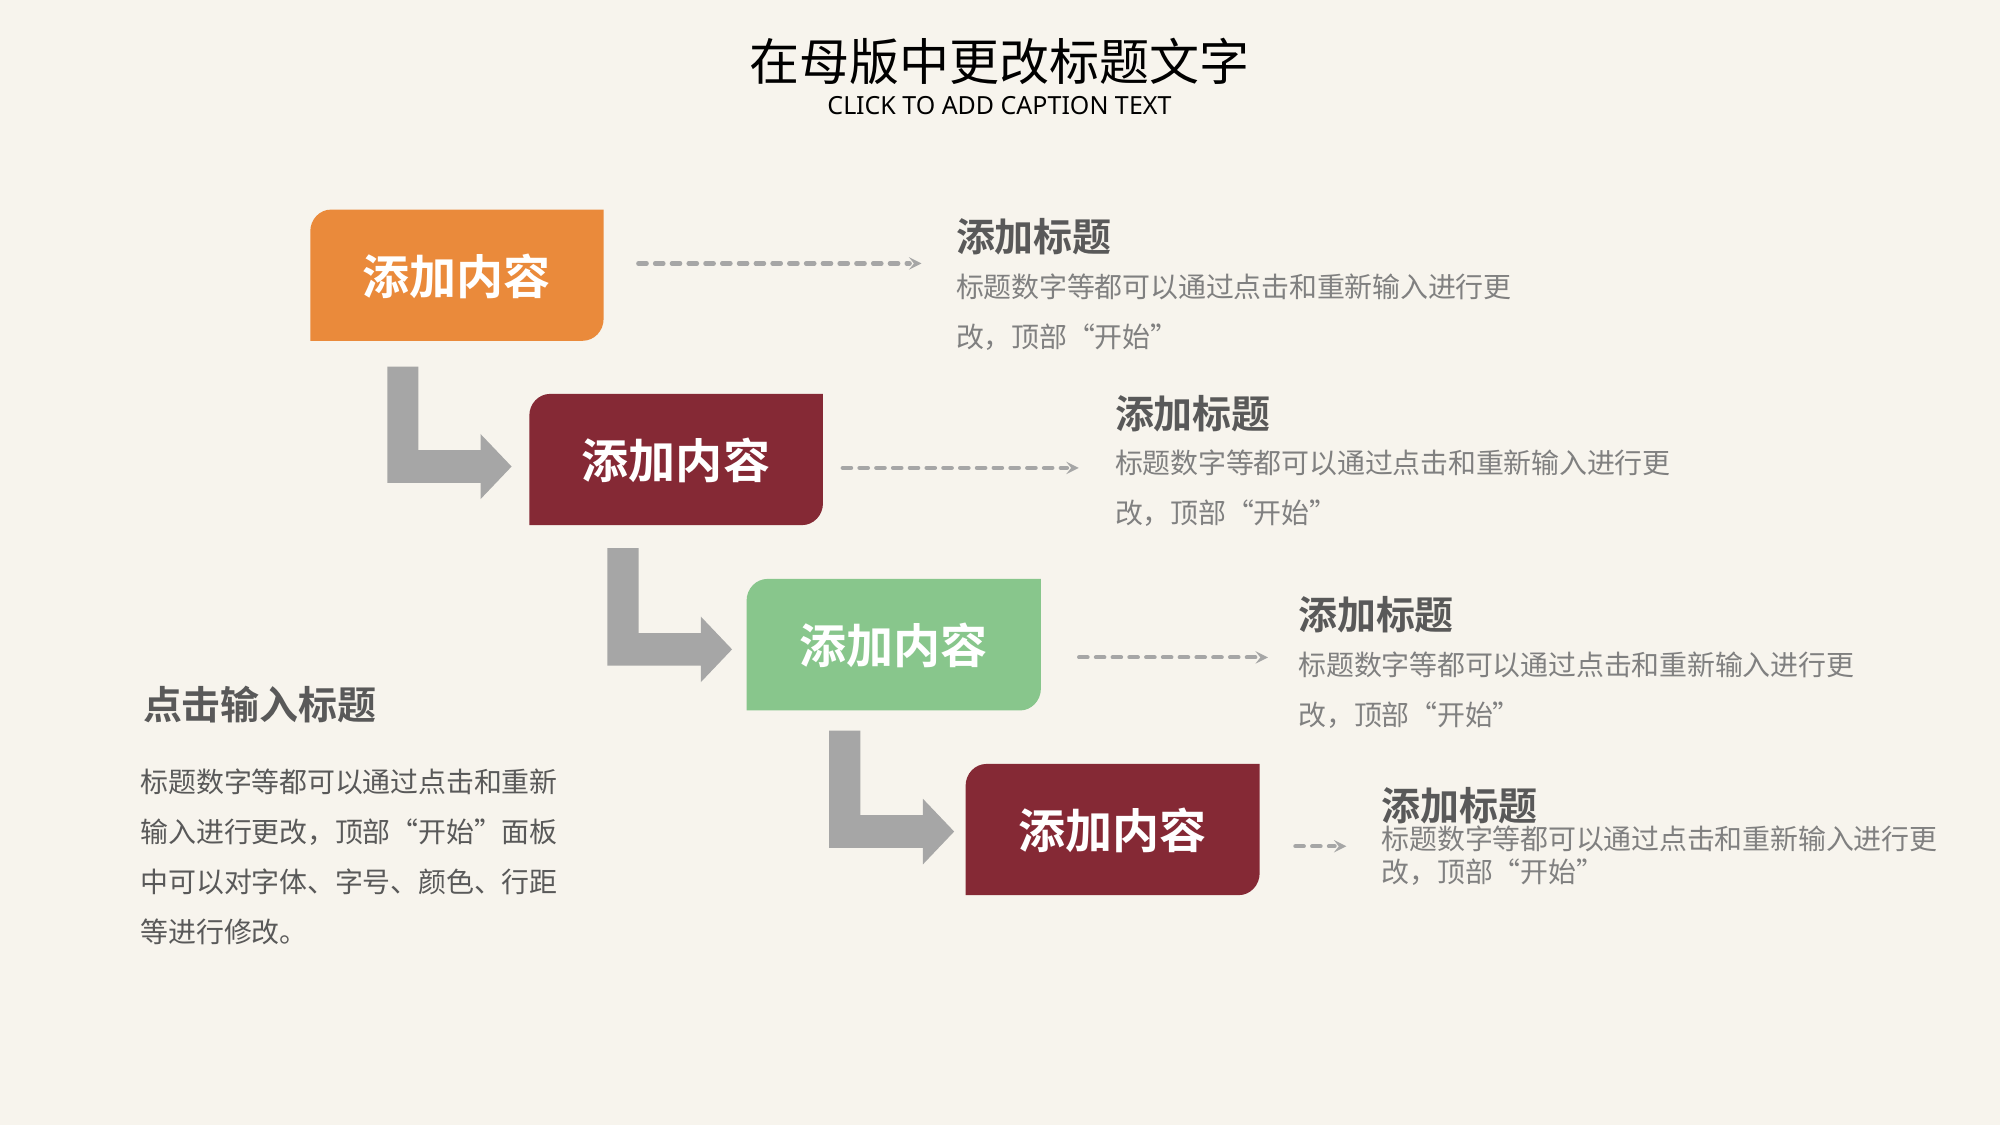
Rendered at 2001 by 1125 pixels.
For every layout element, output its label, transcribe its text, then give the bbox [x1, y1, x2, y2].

text_box 添加内容 [529, 393, 823, 526]
text_box 添加内容 [310, 209, 604, 341]
text_box [387, 366, 512, 500]
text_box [1094, 373, 1714, 515]
text_box 标题数字等都可以通过点击和重新输入进行更改，顶部“开始”面板中可以对字体、字号、颜色、行距等进行修改。 [125, 740, 587, 956]
text_box [607, 548, 733, 683]
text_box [1361, 764, 1981, 907]
text_box 添加内容 [965, 763, 1260, 896]
text_box 添加内容 [746, 578, 1041, 711]
text_box [829, 730, 955, 865]
text_box 点击输入标题 [128, 673, 391, 735]
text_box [935, 196, 1556, 339]
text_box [1278, 574, 1898, 717]
